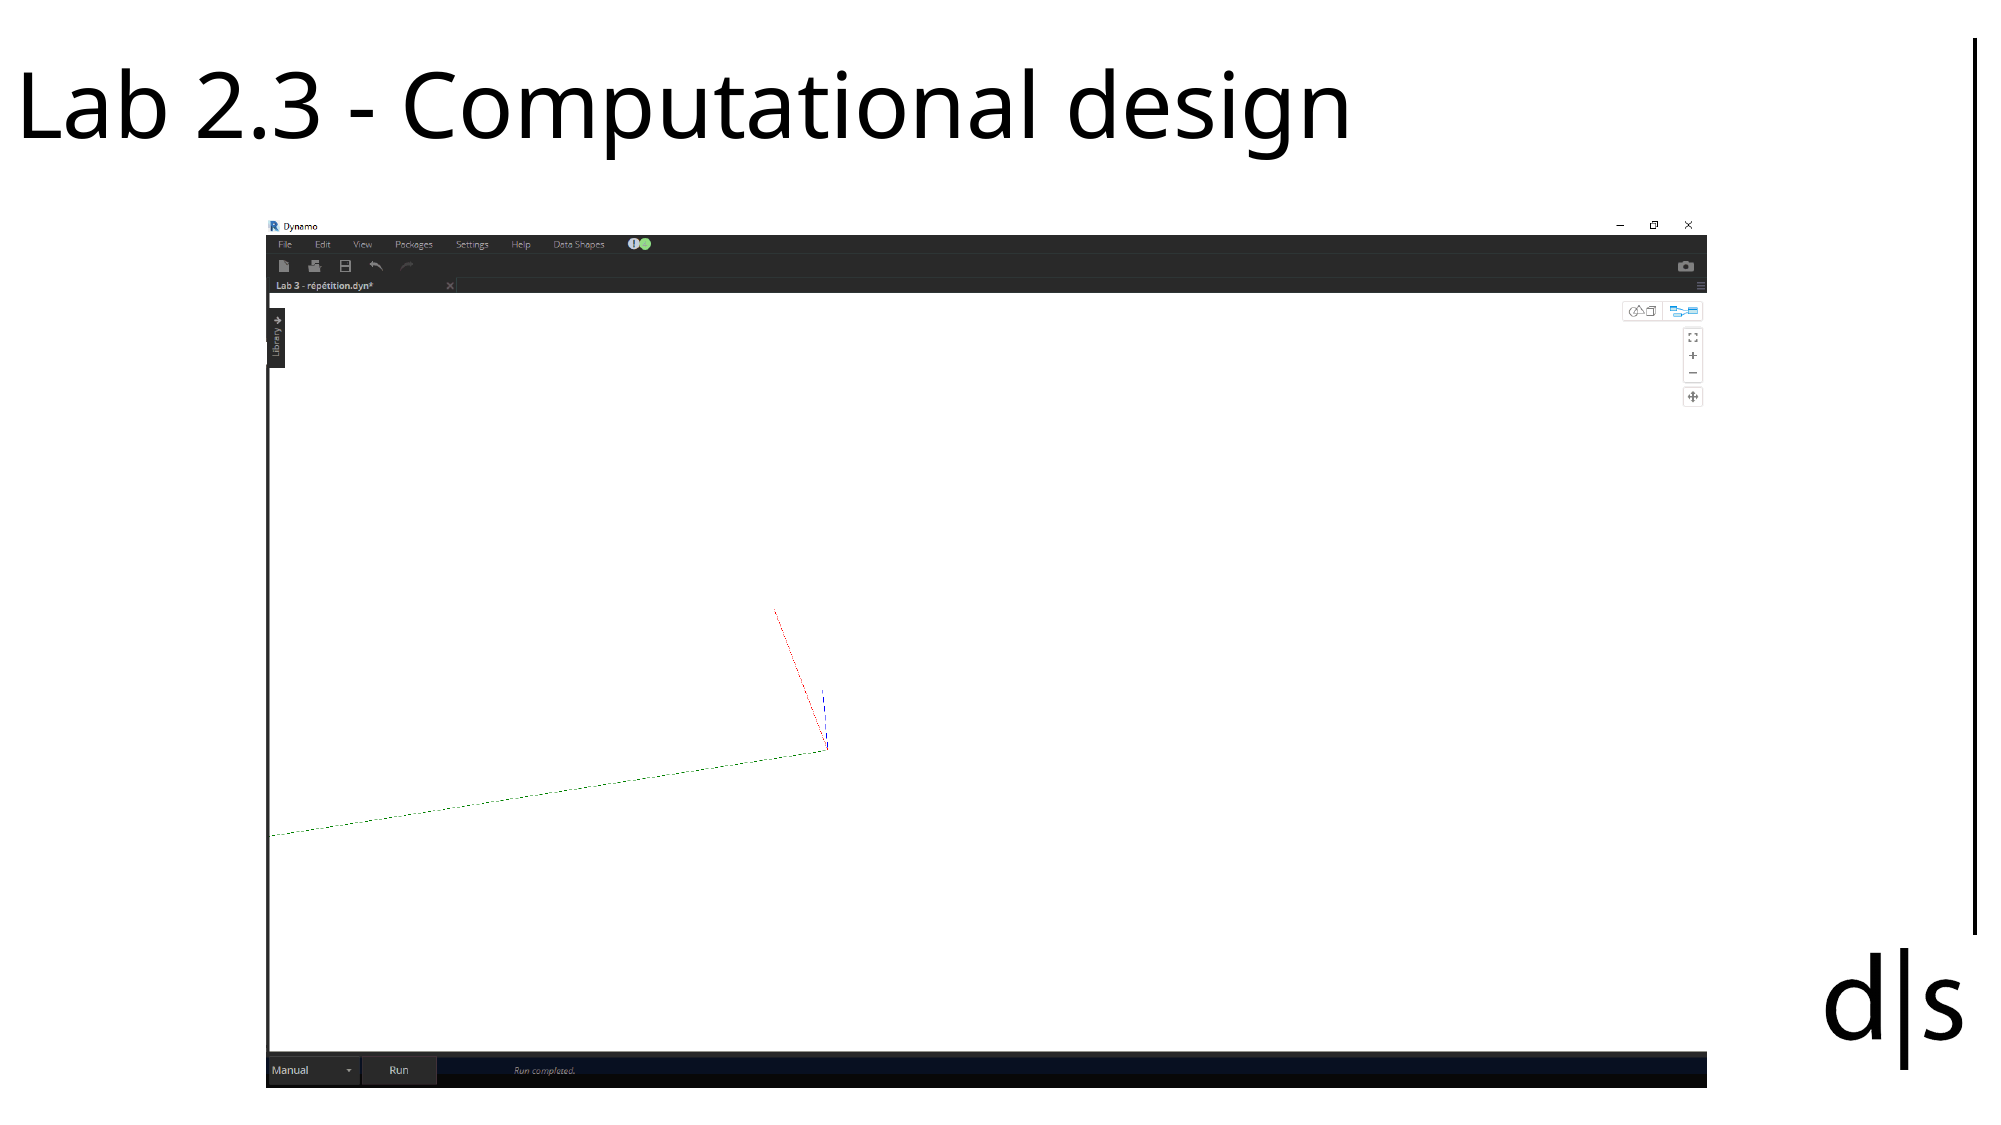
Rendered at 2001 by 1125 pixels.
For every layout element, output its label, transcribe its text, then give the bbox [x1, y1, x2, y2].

picture [1821, 935, 1974, 1088]
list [266, 217, 1707, 1088]
title Lab 2.3 - Computational design [0, 0, 1989, 218]
